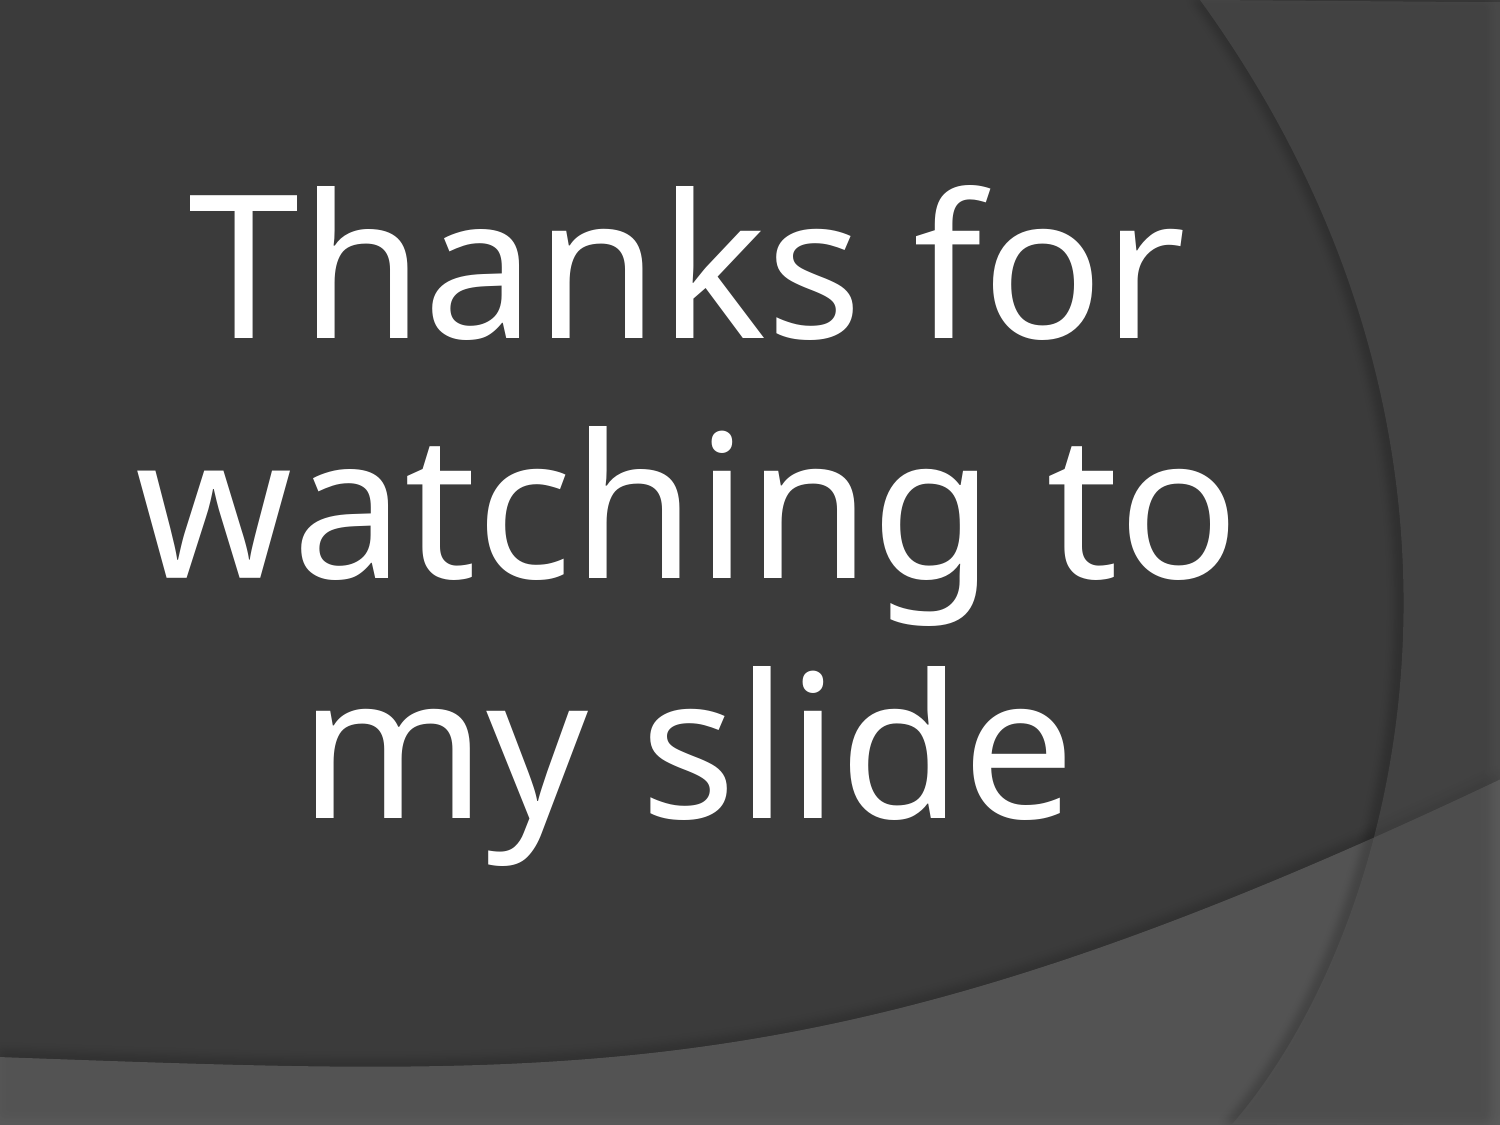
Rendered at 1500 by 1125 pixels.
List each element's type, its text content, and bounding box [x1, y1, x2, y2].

title Thanks for watching to my slide [75, 45, 1300, 233]
